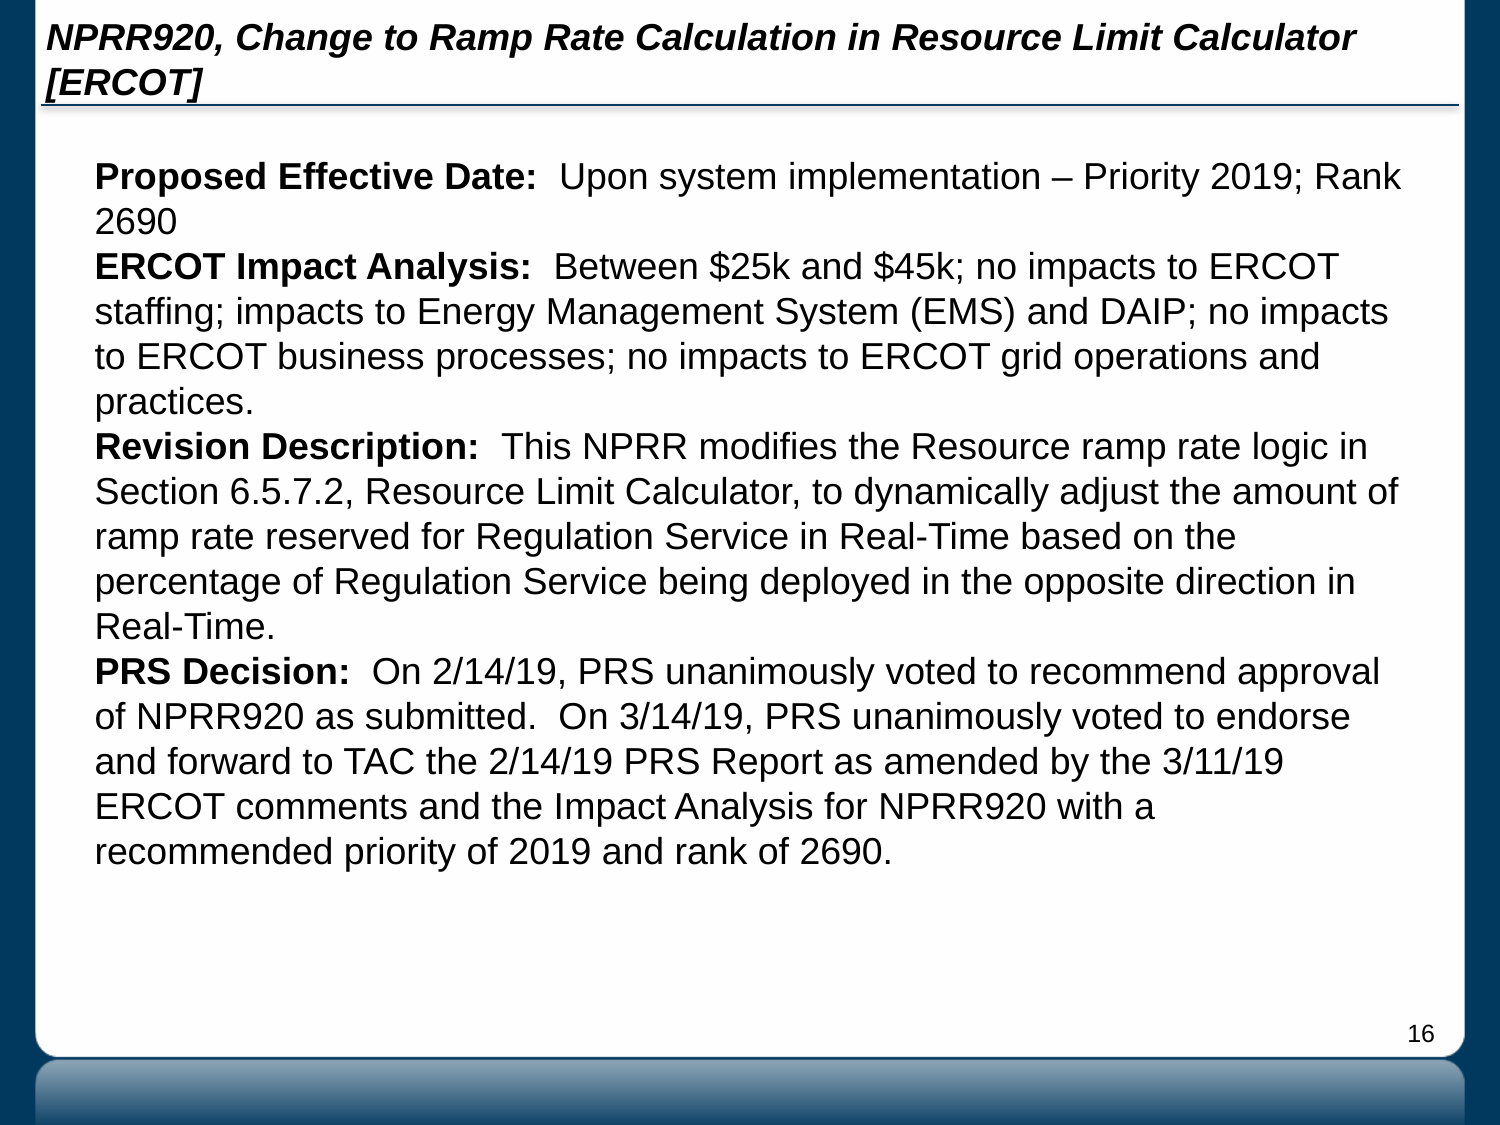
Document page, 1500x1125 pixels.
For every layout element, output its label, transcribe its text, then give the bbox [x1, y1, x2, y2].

title NPRR920, Change to Ramp Rate Calculation in Resource Limit Calculator [ERCOT] [31, 20, 1464, 97]
text_box Proposed Effective Date: Upon system implementation – Priority 2019; Rank 2690 ERCOT Impact Analysis: Between $25k and $45k; no impacts to ERCOT staffing; impacts to Energy Management System (EMS) and DAIP; no impacts to ERCOT business processes; no impacts to ERCOT grid operations and practices. Revision Description: This NPRR modifies the Resource ramp rate logic in Section 6.5.7.2, Resource Limit Calculator, to dynamically adjust the amount of ramp rate reserved for Regulation Service in Real-Time based on the percentage of Regulation Service being deployed in the opposite direction in Real-Time. PRS Decision: On 2/14/19, PRS unanimously voted to recommend approval of NPRR920 as submitted. On 3/14/19, PRS unanimously voted to endorse and forward to TAC the 2/14/19 PRS Report as amended by the 3/11/19 ERCOT comments and the Impact Analysis for NPRR920 with a recommended priority of 2019 and rank of 2690. [79, 144, 1419, 879]
picture [35, 0, 1465, 1125]
